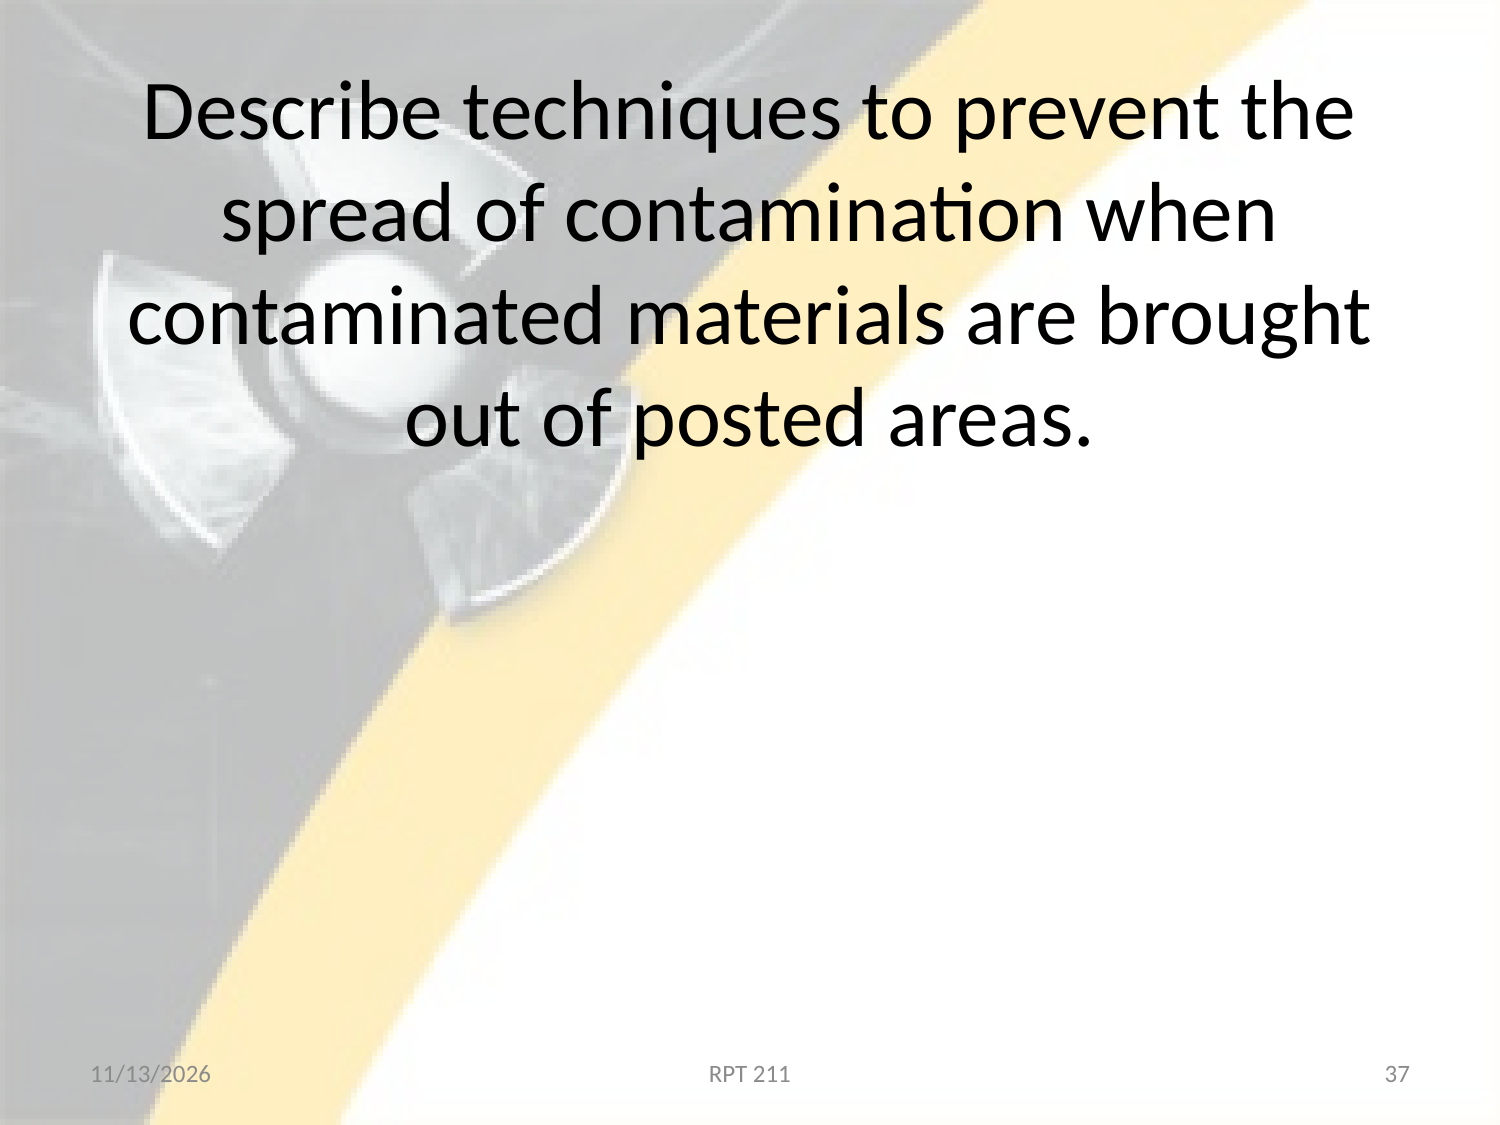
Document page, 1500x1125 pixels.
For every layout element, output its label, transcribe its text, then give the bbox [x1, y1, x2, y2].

title Describe techniques to prevent the spread of contamination when contaminated materials are brought out of posted areas. [75, 45, 1425, 575]
footer RPT 211 [512, 1042, 988, 1103]
slide_number 37 [1074, 1042, 1425, 1103]
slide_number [75, 1042, 425, 1103]
